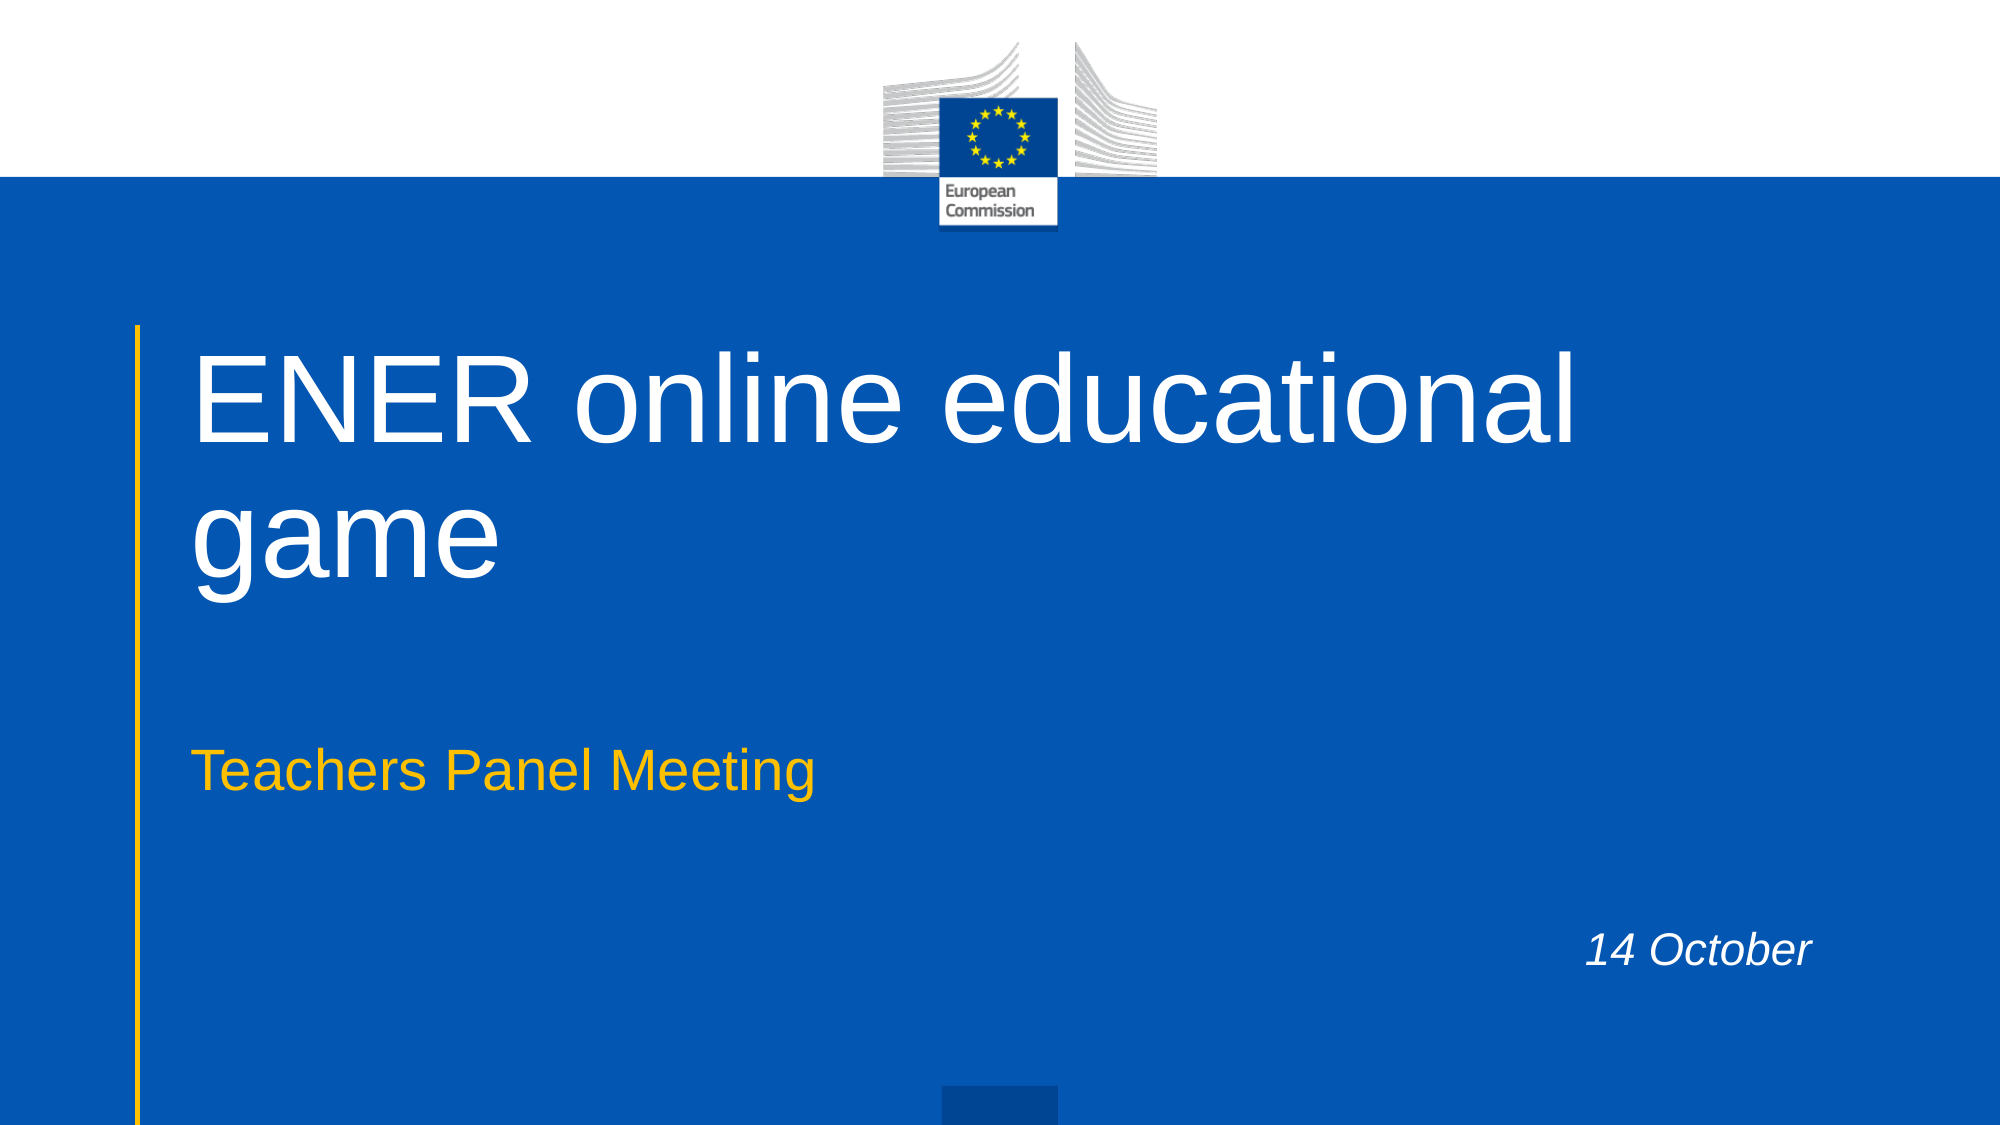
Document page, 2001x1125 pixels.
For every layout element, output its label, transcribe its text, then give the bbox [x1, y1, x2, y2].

subtitle Teachers Panel Meeting [175, 724, 1827, 872]
list 14 October [999, 911, 1827, 999]
picture [883, 42, 1157, 232]
title ENER online educational game [175, 326, 1827, 680]
